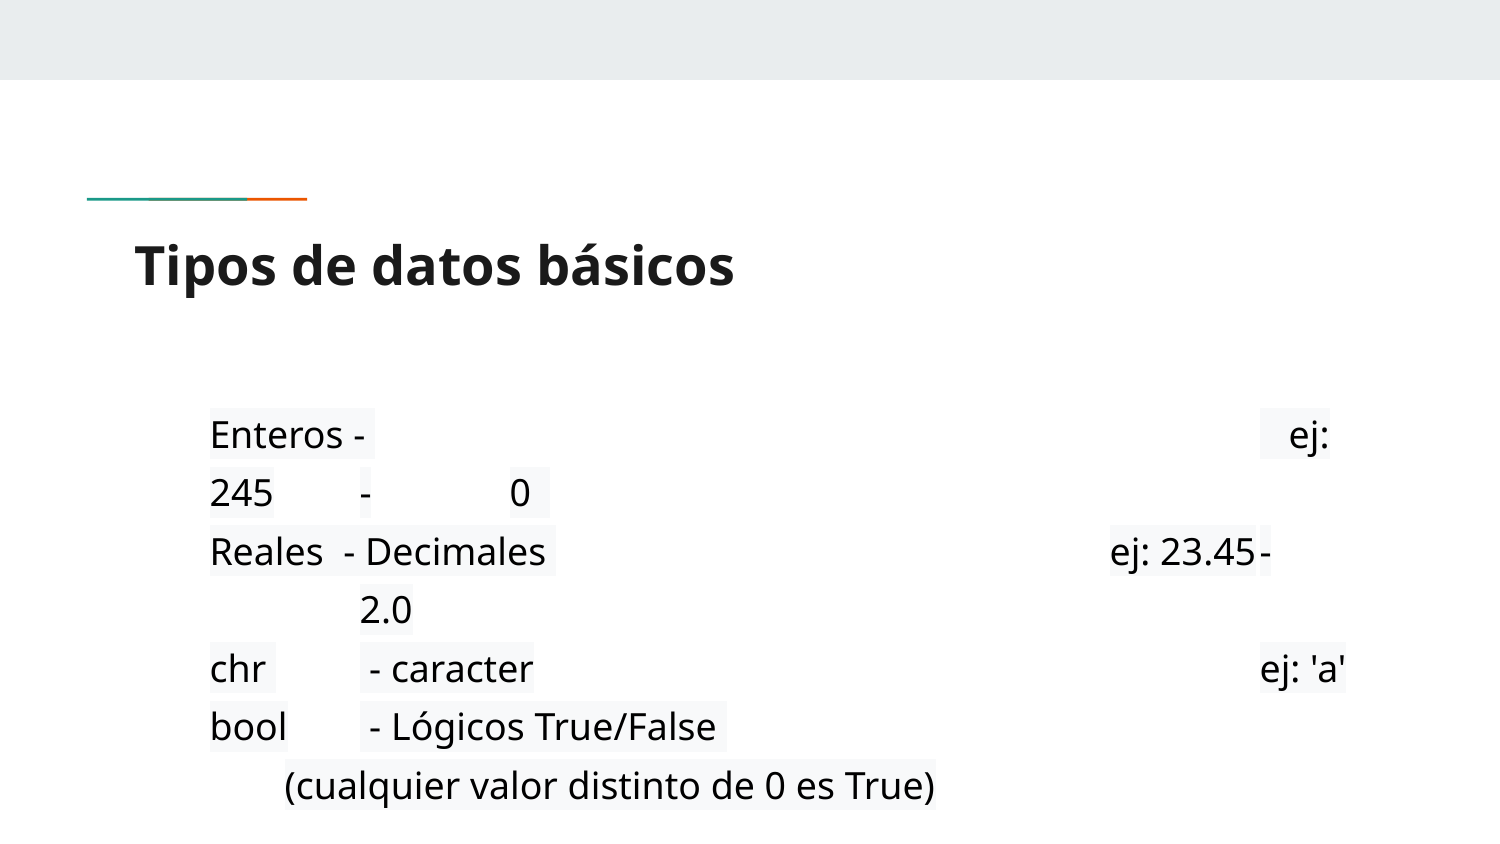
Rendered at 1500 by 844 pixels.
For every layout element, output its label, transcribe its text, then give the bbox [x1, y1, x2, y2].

title Tipos de datos básicos [119, 216, 1381, 305]
list Enteros - ej: 245 - 0 Reales - Decimales ej: 23.45 - 2.0 chr - caracter ej: 'a' bool - Lógicos True/False (cualquier valor distinto de 0 es True) [119, 382, 1381, 815]
